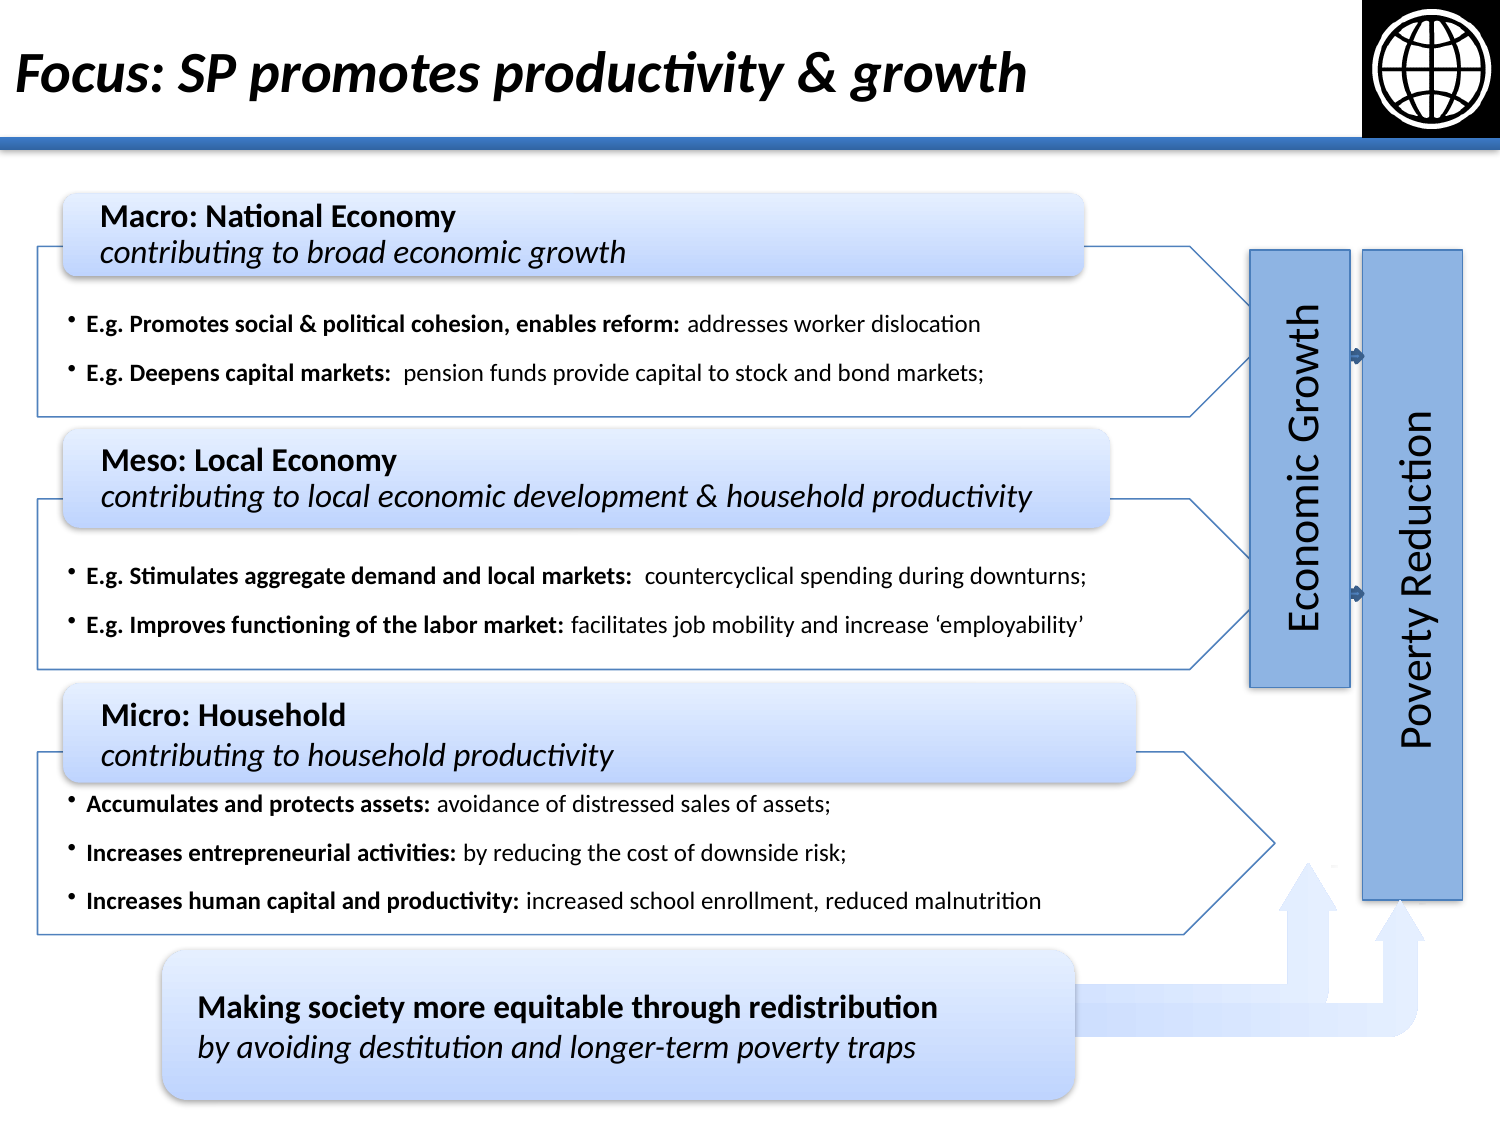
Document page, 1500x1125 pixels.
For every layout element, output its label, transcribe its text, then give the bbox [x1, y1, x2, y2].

text_box Economic Growth [1279, 249, 1351, 688]
text_box [1354, 585, 1365, 602]
picture [1362, 0, 1500, 138]
text_box [1080, 861, 1339, 1002]
text_box [1080, 899, 1426, 1039]
text_box [1354, 348, 1365, 365]
text_box Focus: SP promotes productivity & growth [0, 0, 1360, 136]
text_box Poverty Reduction [1362, 249, 1463, 901]
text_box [37, 174, 1276, 951]
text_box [162, 949, 1076, 1101]
text_box [0, 137, 1500, 150]
